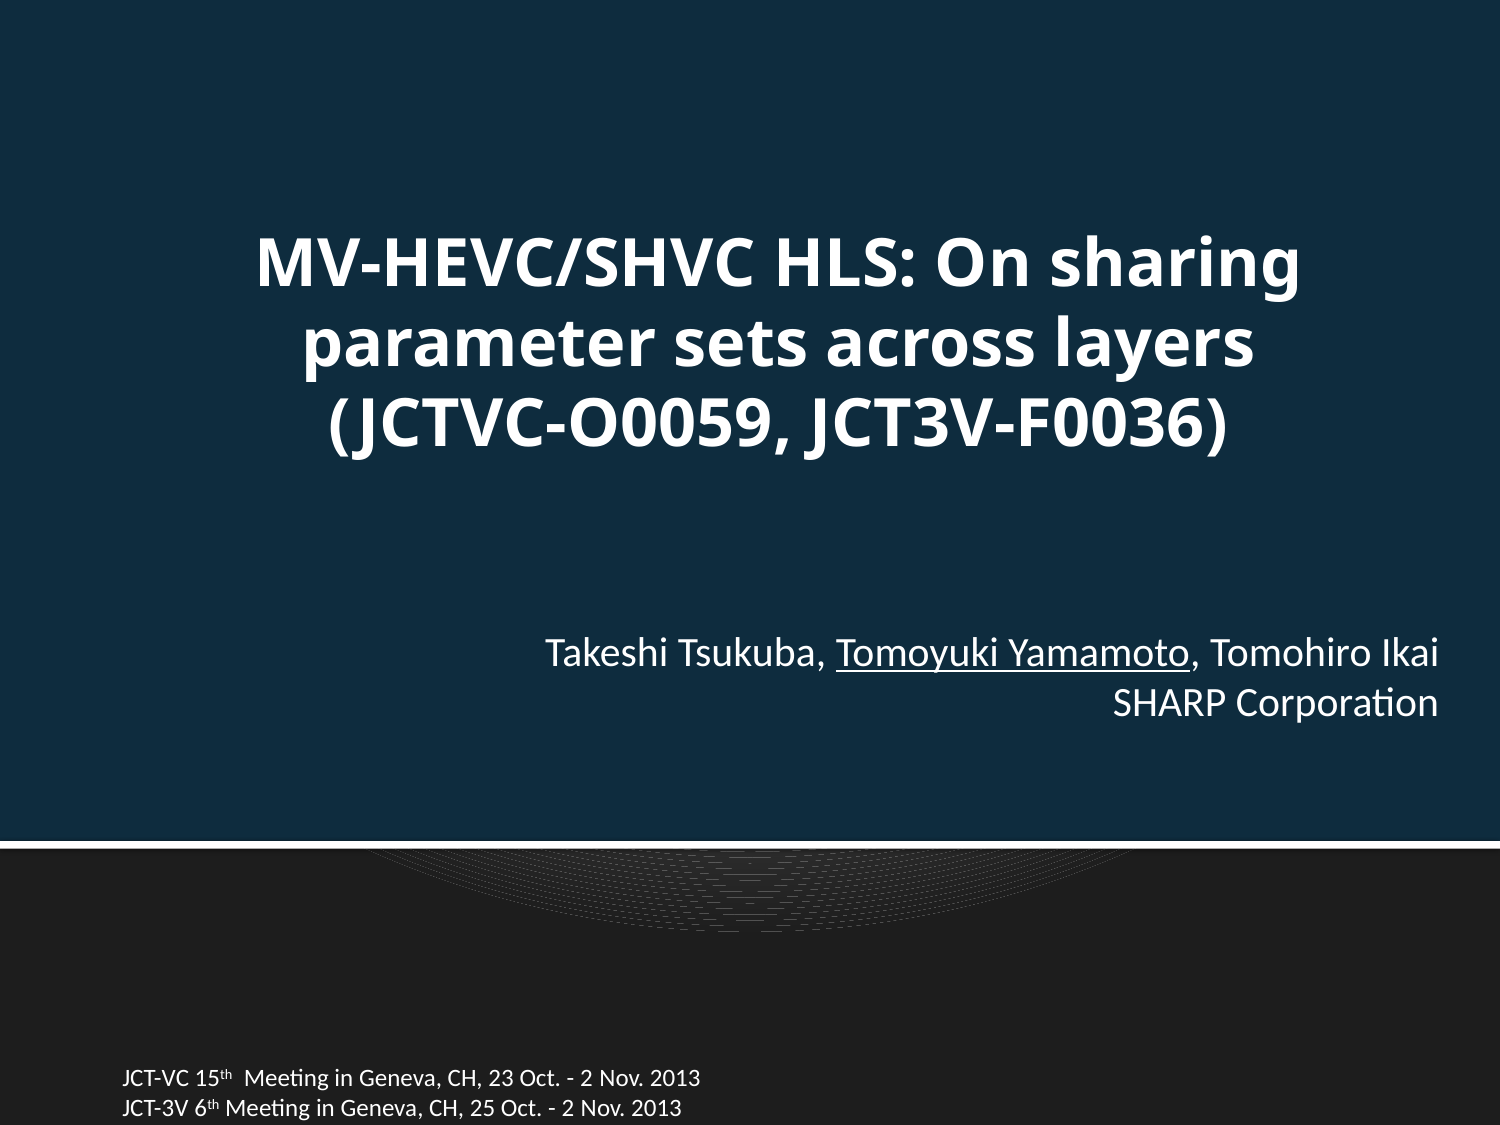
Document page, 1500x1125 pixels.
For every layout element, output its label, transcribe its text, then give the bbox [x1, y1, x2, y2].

title MV-HEVC/SHVC HLS: On sharing parameter sets across layers (JCTVC-O0059, JCT3V-F0036) [112, 219, 1438, 419]
list JCT-VC 15th Meeting in Geneva, CH, 23 Oct. - 2 Nov. 2013 JCT-3V 6th Meeting in Geneva, CH, 25 Oct. - 2 Nov. 2013 [93, 1046, 810, 1118]
subtitle Takeshi Tsukuba, Tomoyuki Yamamoto, Tomohiro Ikai SHARP Corporation [206, 550, 1448, 776]
